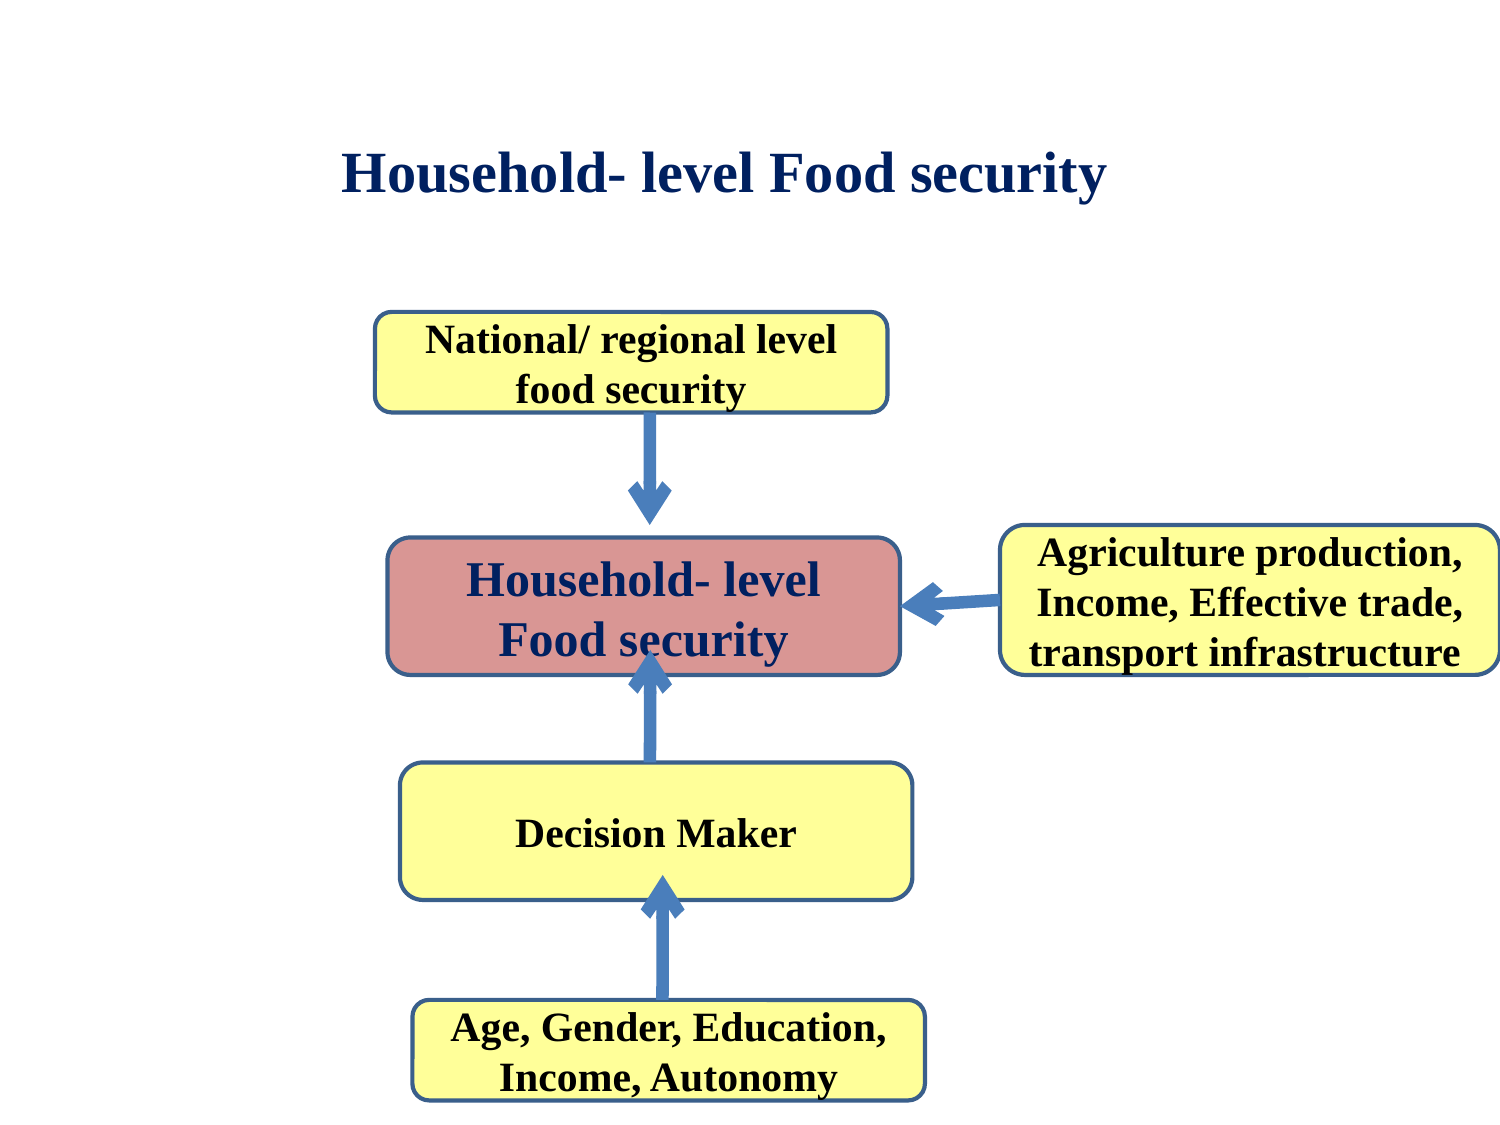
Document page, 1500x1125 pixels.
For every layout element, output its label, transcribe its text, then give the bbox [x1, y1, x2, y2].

text_box Age, Gender, Education, Income, Autonomy [410, 997, 928, 1103]
text_box Decision Maker [397, 760, 915, 903]
text_box Household- level Food security [385, 535, 903, 678]
text_box Agriculture production, Income, Effective trade, transport infrastructure [997, 522, 1500, 678]
title Household- level Food security [50, 75, 1400, 263]
text_box National/ regional level food security [372, 309, 890, 415]
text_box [899, 599, 1001, 607]
